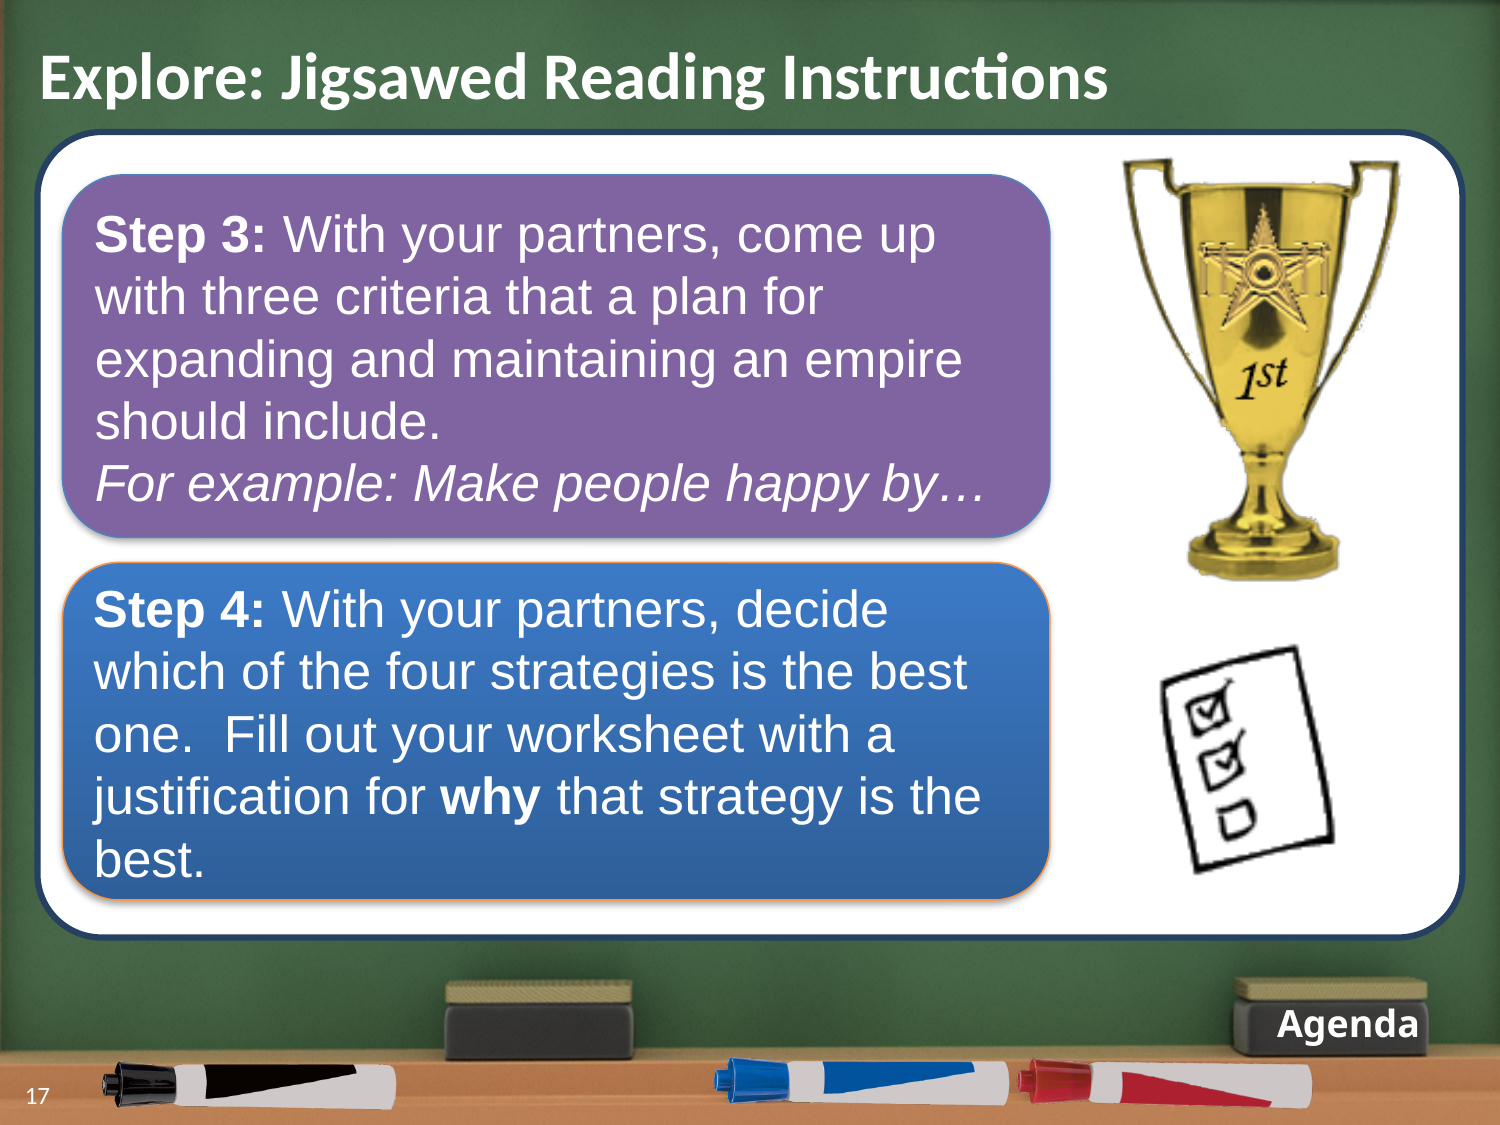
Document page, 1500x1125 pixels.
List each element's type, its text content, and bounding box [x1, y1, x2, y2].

text_box Step 3: With your partners, come up with three criteria that a plan for expanding and maintaining an empire should include. For example: Make people happy by… [61, 174, 1051, 539]
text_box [99, 1051, 1315, 1116]
title Explore: Jigsawed Reading Instructions [24, 20, 1375, 126]
picture [0, 0, 1500, 1125]
text_box Agenda [1262, 988, 1430, 1058]
text_box Step 4: With your partners, decide which of the four strategies is the best one. Fill out your worksheet with a justification for why that strategy is the best. [61, 561, 1051, 901]
slide_number 17 [0, 1065, 75, 1125]
text_box [37, 131, 1463, 938]
